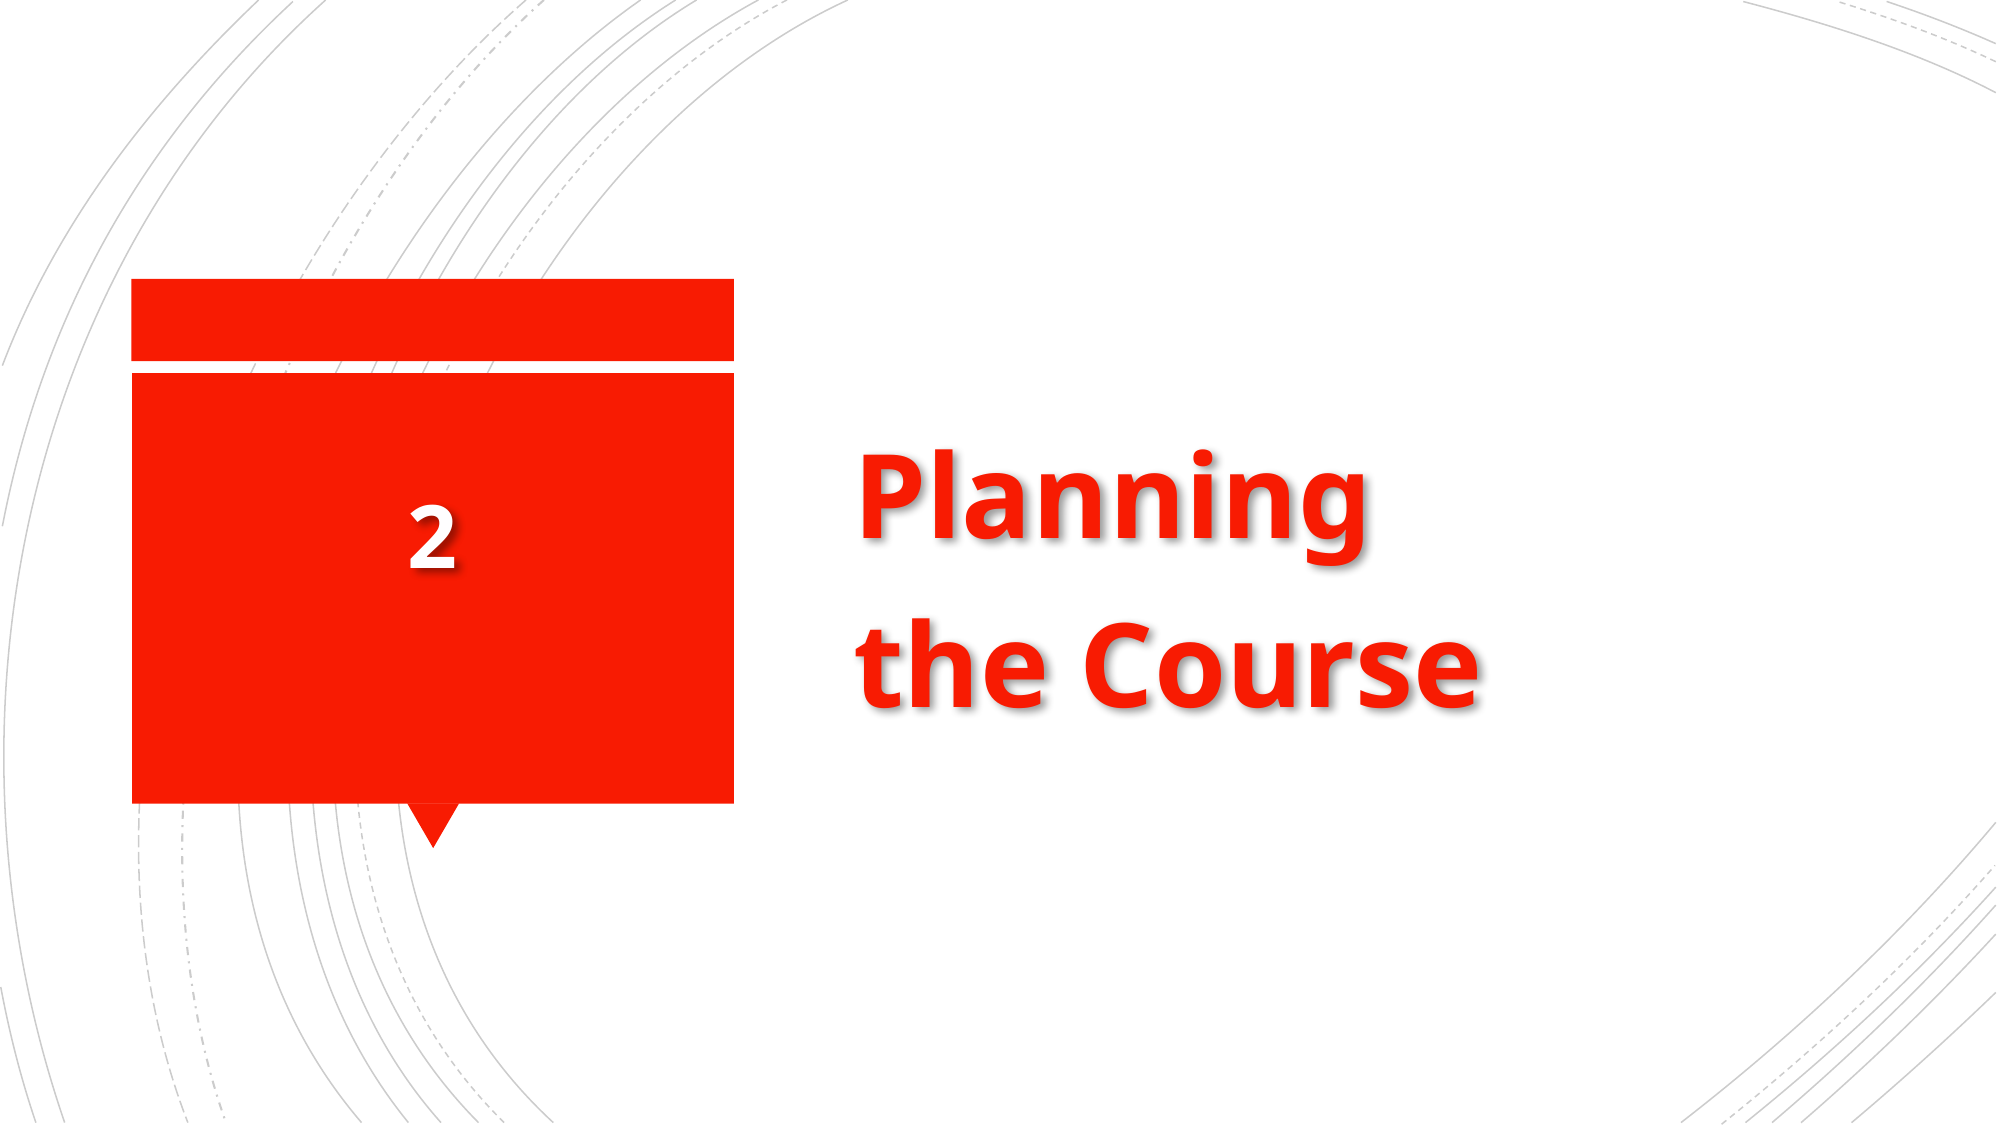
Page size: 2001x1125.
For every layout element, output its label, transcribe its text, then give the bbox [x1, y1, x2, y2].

title 2 [145, 385, 721, 587]
list Planning the Course [838, 131, 1868, 993]
